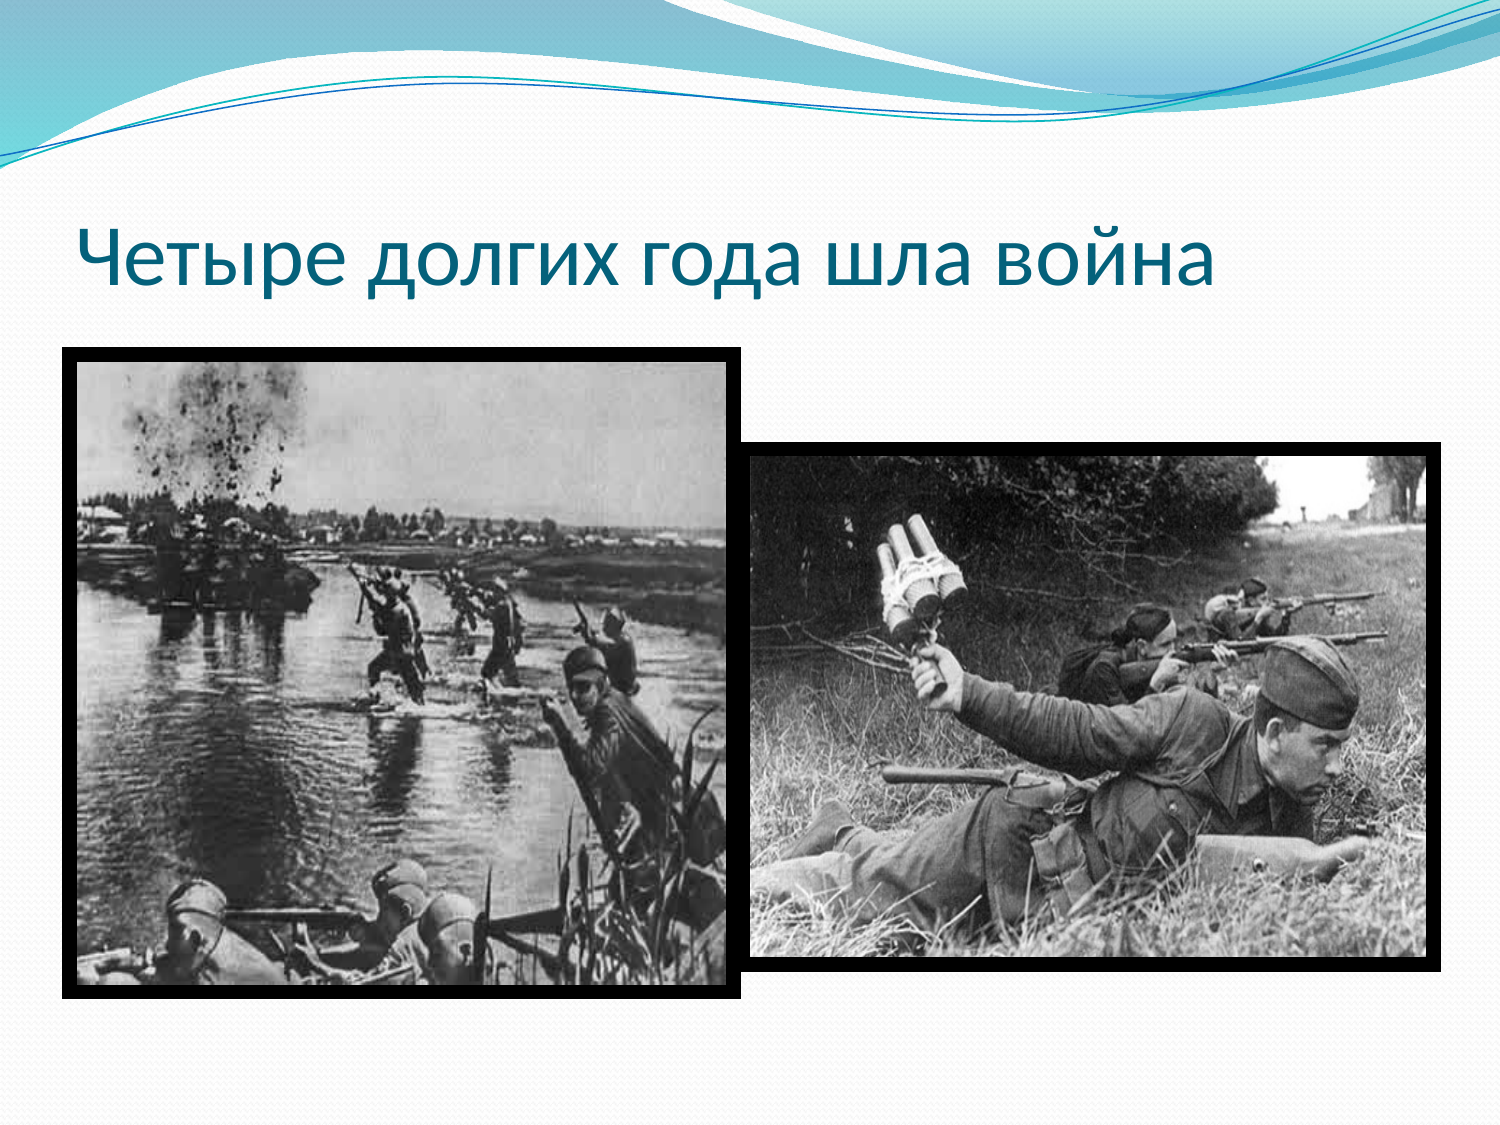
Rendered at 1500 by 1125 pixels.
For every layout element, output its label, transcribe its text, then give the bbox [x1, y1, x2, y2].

picture [749, 455, 1427, 958]
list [76, 361, 727, 985]
title Четыре долгих года шла война [75, 115, 1425, 303]
